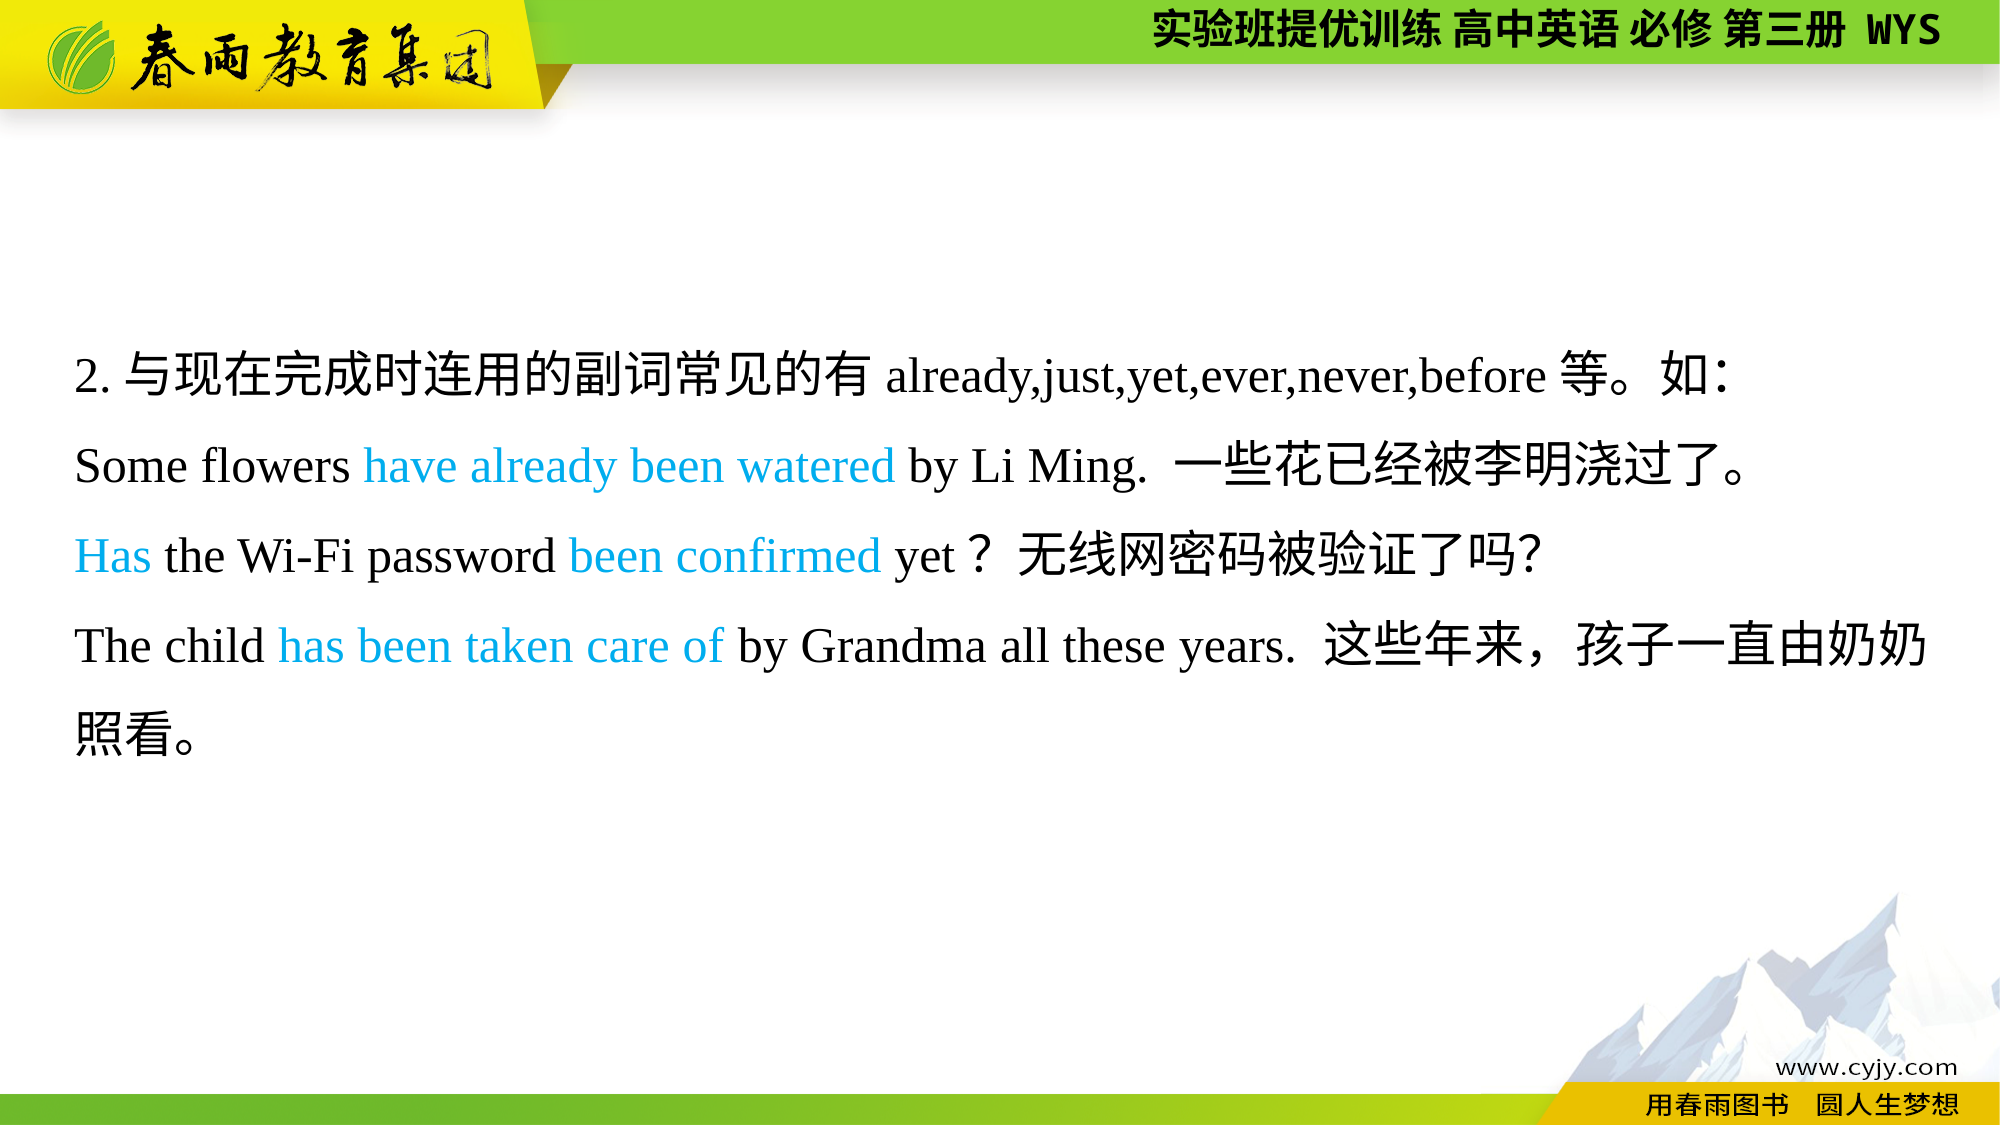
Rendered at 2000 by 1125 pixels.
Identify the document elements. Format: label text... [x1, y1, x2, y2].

picture [0, 0, 2000, 1125]
list 2.与现在完成时连用的副词常见的有already,just,yet,ever,never,before等。如： Some flowers have already been watered by Li Ming. 一些花已经被李明浇过了。 Has the Wi-Fi password been confirmed yet？无线网密码被验证了吗？ The child has been taken care of by Grandma all these years. 这些年来，孩子一直由奶奶照看。 [59, 305, 1944, 764]
